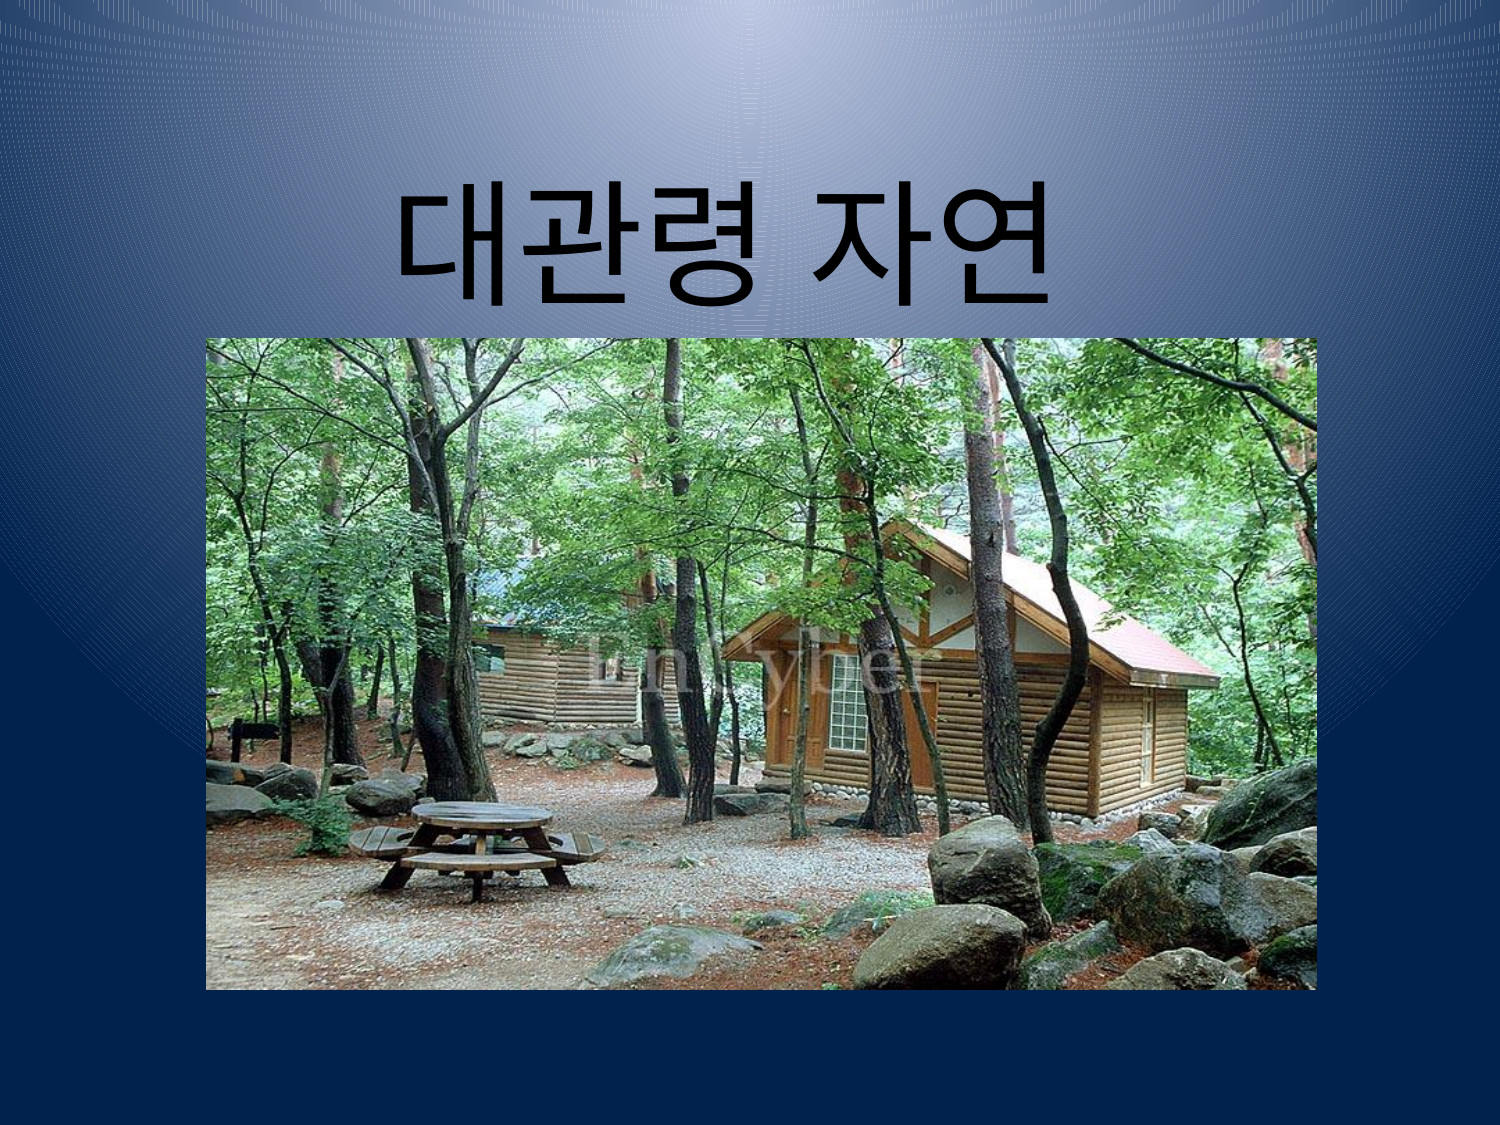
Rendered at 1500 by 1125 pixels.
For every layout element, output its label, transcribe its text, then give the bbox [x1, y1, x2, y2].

picture [206, 337, 1318, 991]
list 대관령 자연 휴양림 [147, 42, 1459, 1003]
